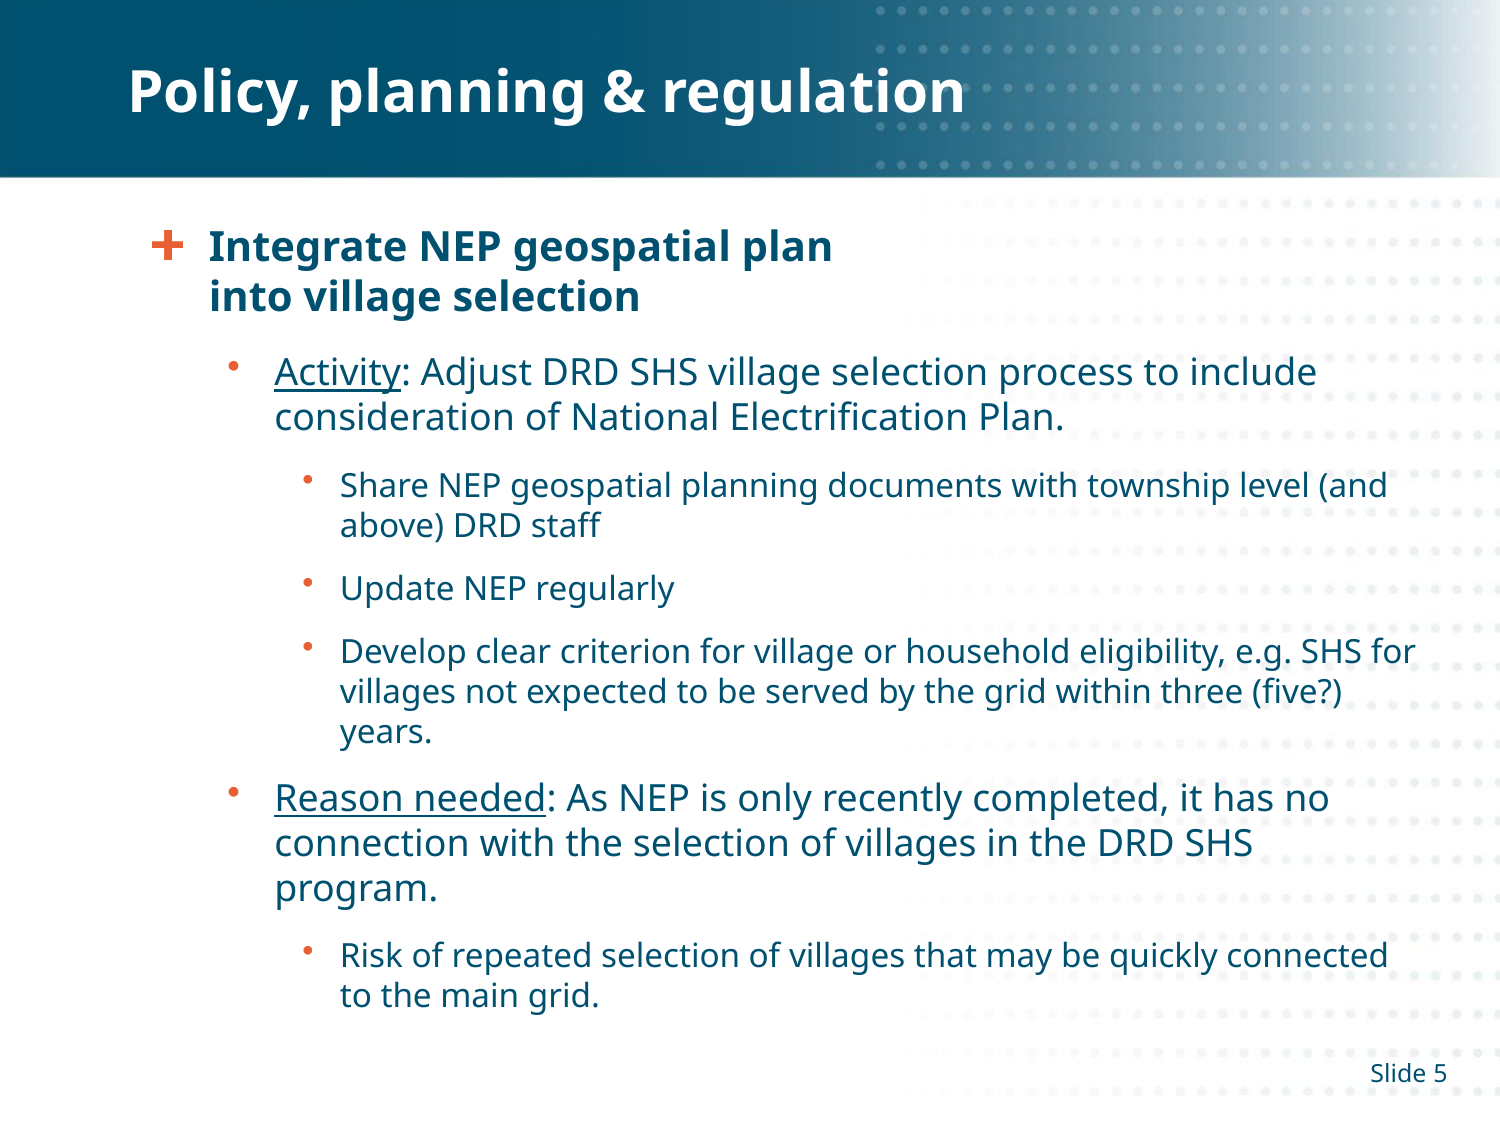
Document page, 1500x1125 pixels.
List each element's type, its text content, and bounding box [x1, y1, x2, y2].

list Integrate NEP geospatial plan into village selection Activity: Adjust DRD SHS village selection process to include consideration of National Electrification Plan. Share NEP geospatial planning documents with township level (and above) DRD staff Update NEP regularly Develop clear criterion for village or household eligibility, e.g. SHS for villages not expected to be served by the grid within three (five?) years. Reason needed: As NEP is only recently completed, it has no connection with the selection of villages in the DRD SHS program. Risk of repeated selection of villages that may be quickly connected to the main grid. [137, 212, 1438, 955]
title Policy, planning & regulation [112, 0, 1300, 184]
picture [0, 0, 1500, 1125]
slide_number 5 [1112, 1049, 1463, 1125]
